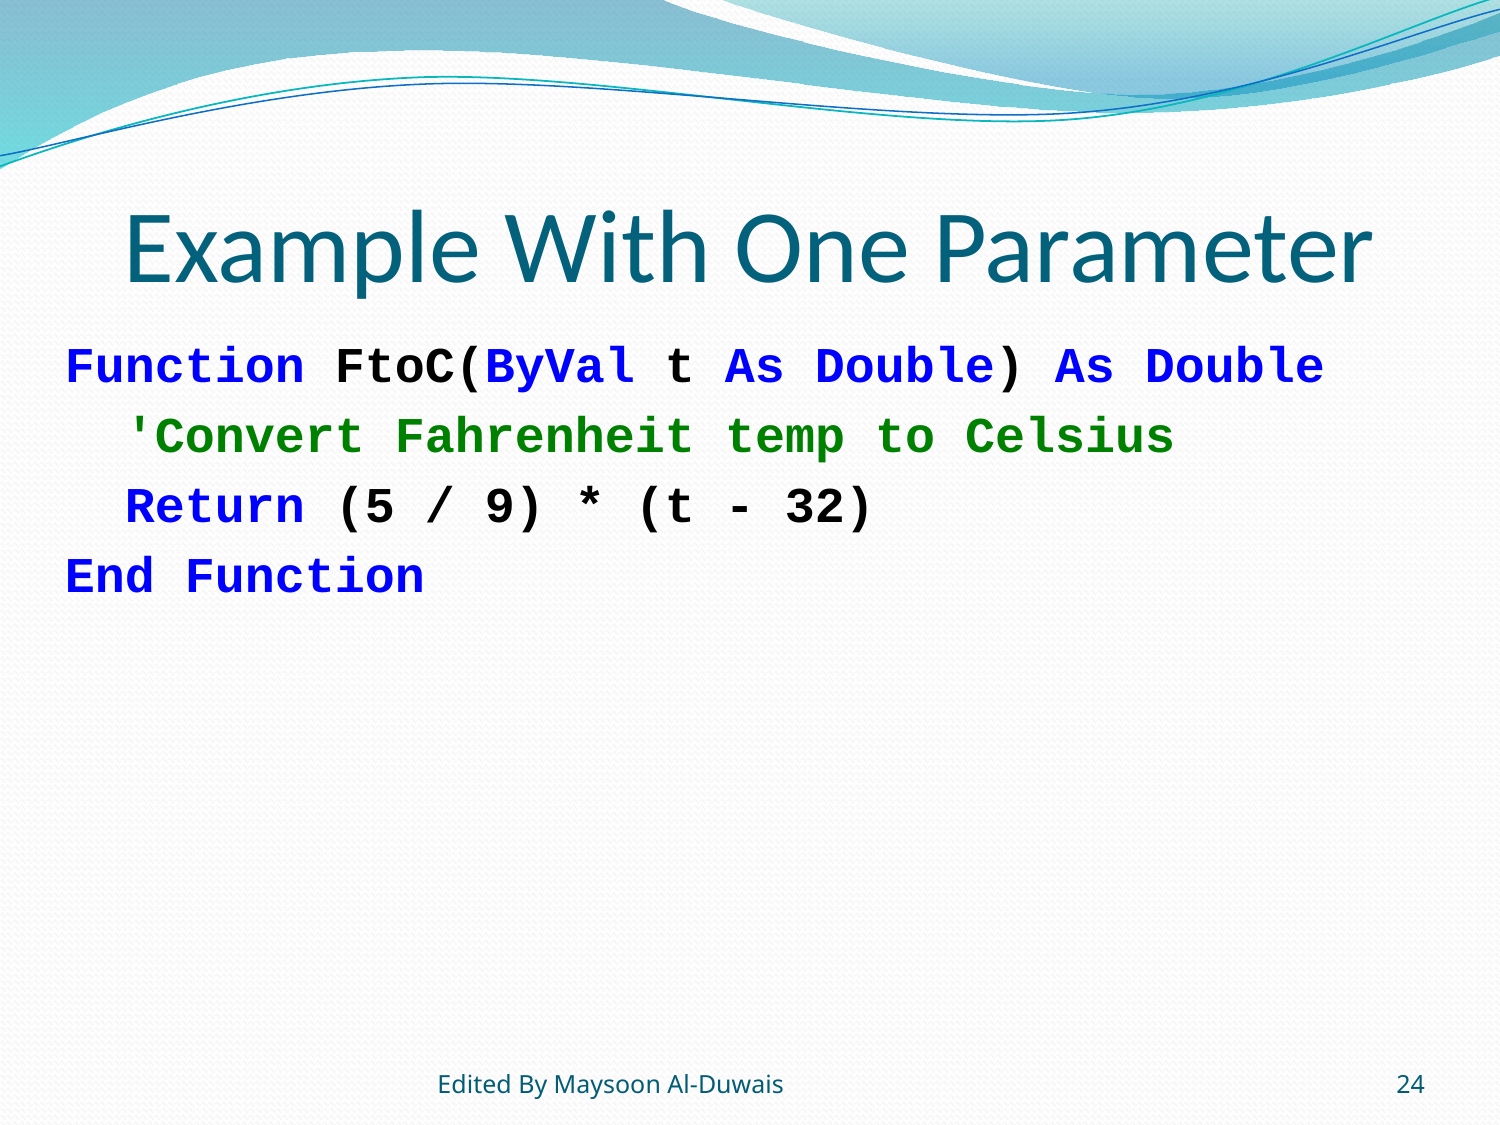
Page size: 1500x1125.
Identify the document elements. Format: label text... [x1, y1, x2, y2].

list Function FtoC(ByVal t As Double) As Double 'Convert Fahrenheit temp to Celsius Return (5 / 9) * (t - 32) End Function [50, 324, 1469, 1006]
slide_number 24 [1299, 1042, 1425, 1103]
title Example With One Parameter [75, 115, 1425, 303]
footer Edited By Maysoon Al-Duwais [437, 1042, 988, 1103]
